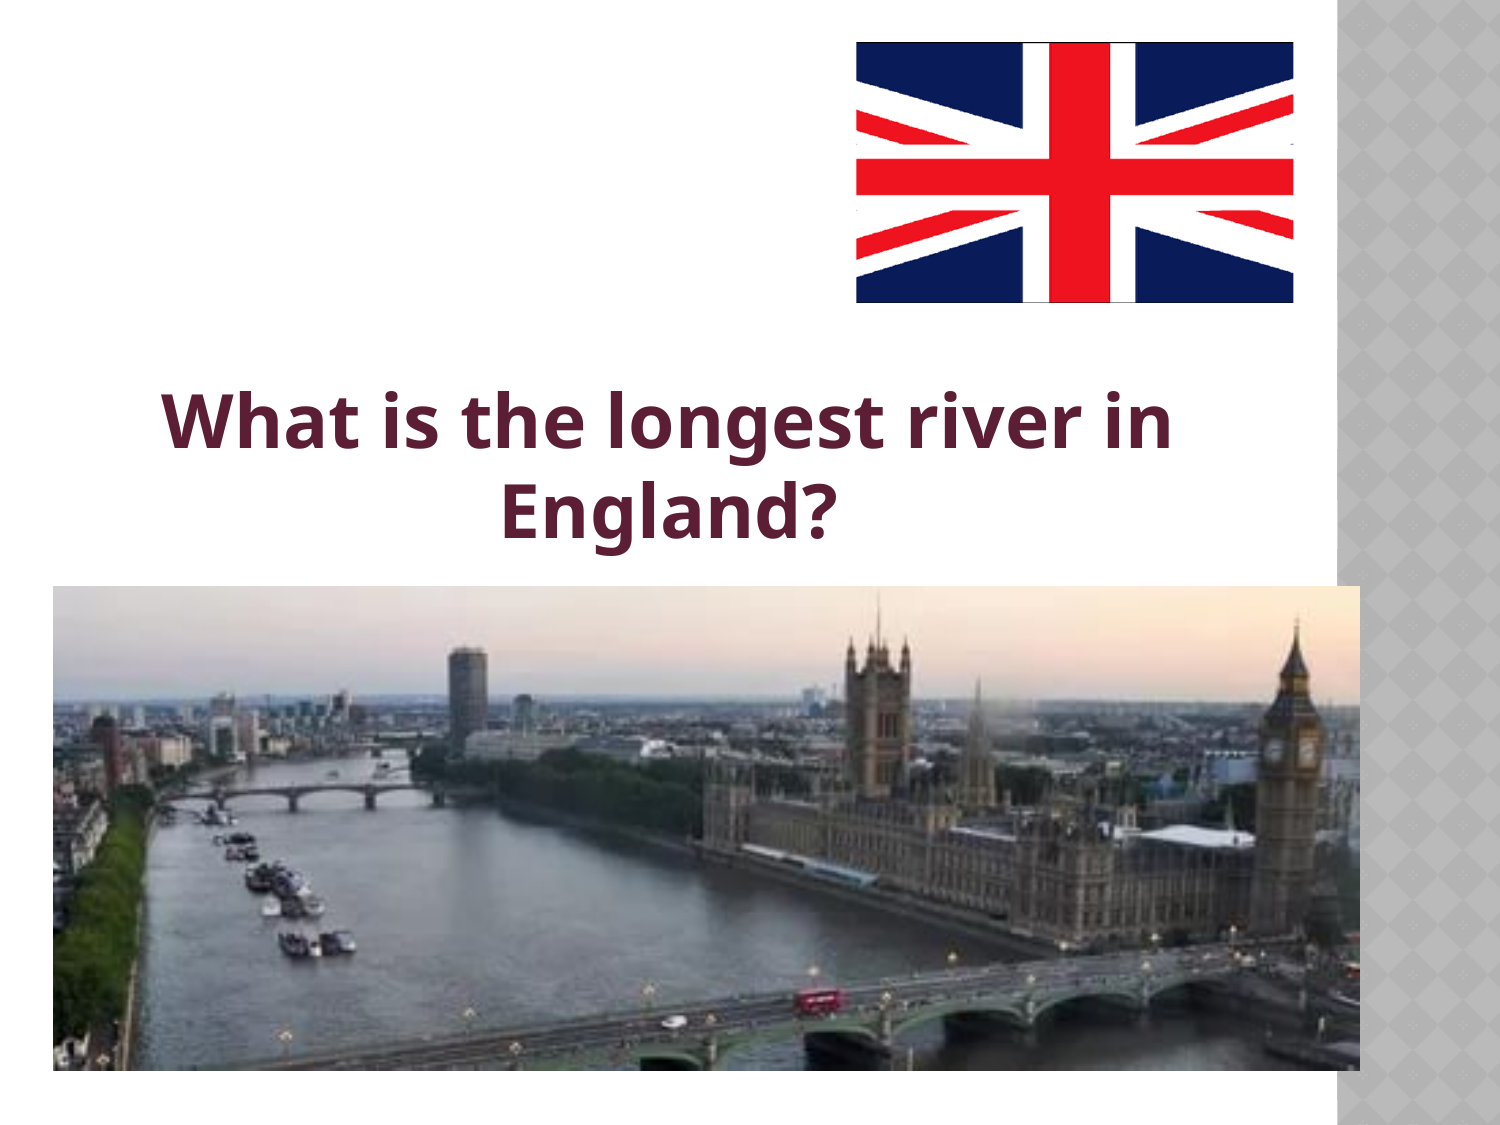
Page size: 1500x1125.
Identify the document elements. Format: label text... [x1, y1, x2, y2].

picture [855, 42, 1294, 303]
list What is the longest river in England? [75, 264, 1263, 583]
picture [52, 585, 1360, 1071]
